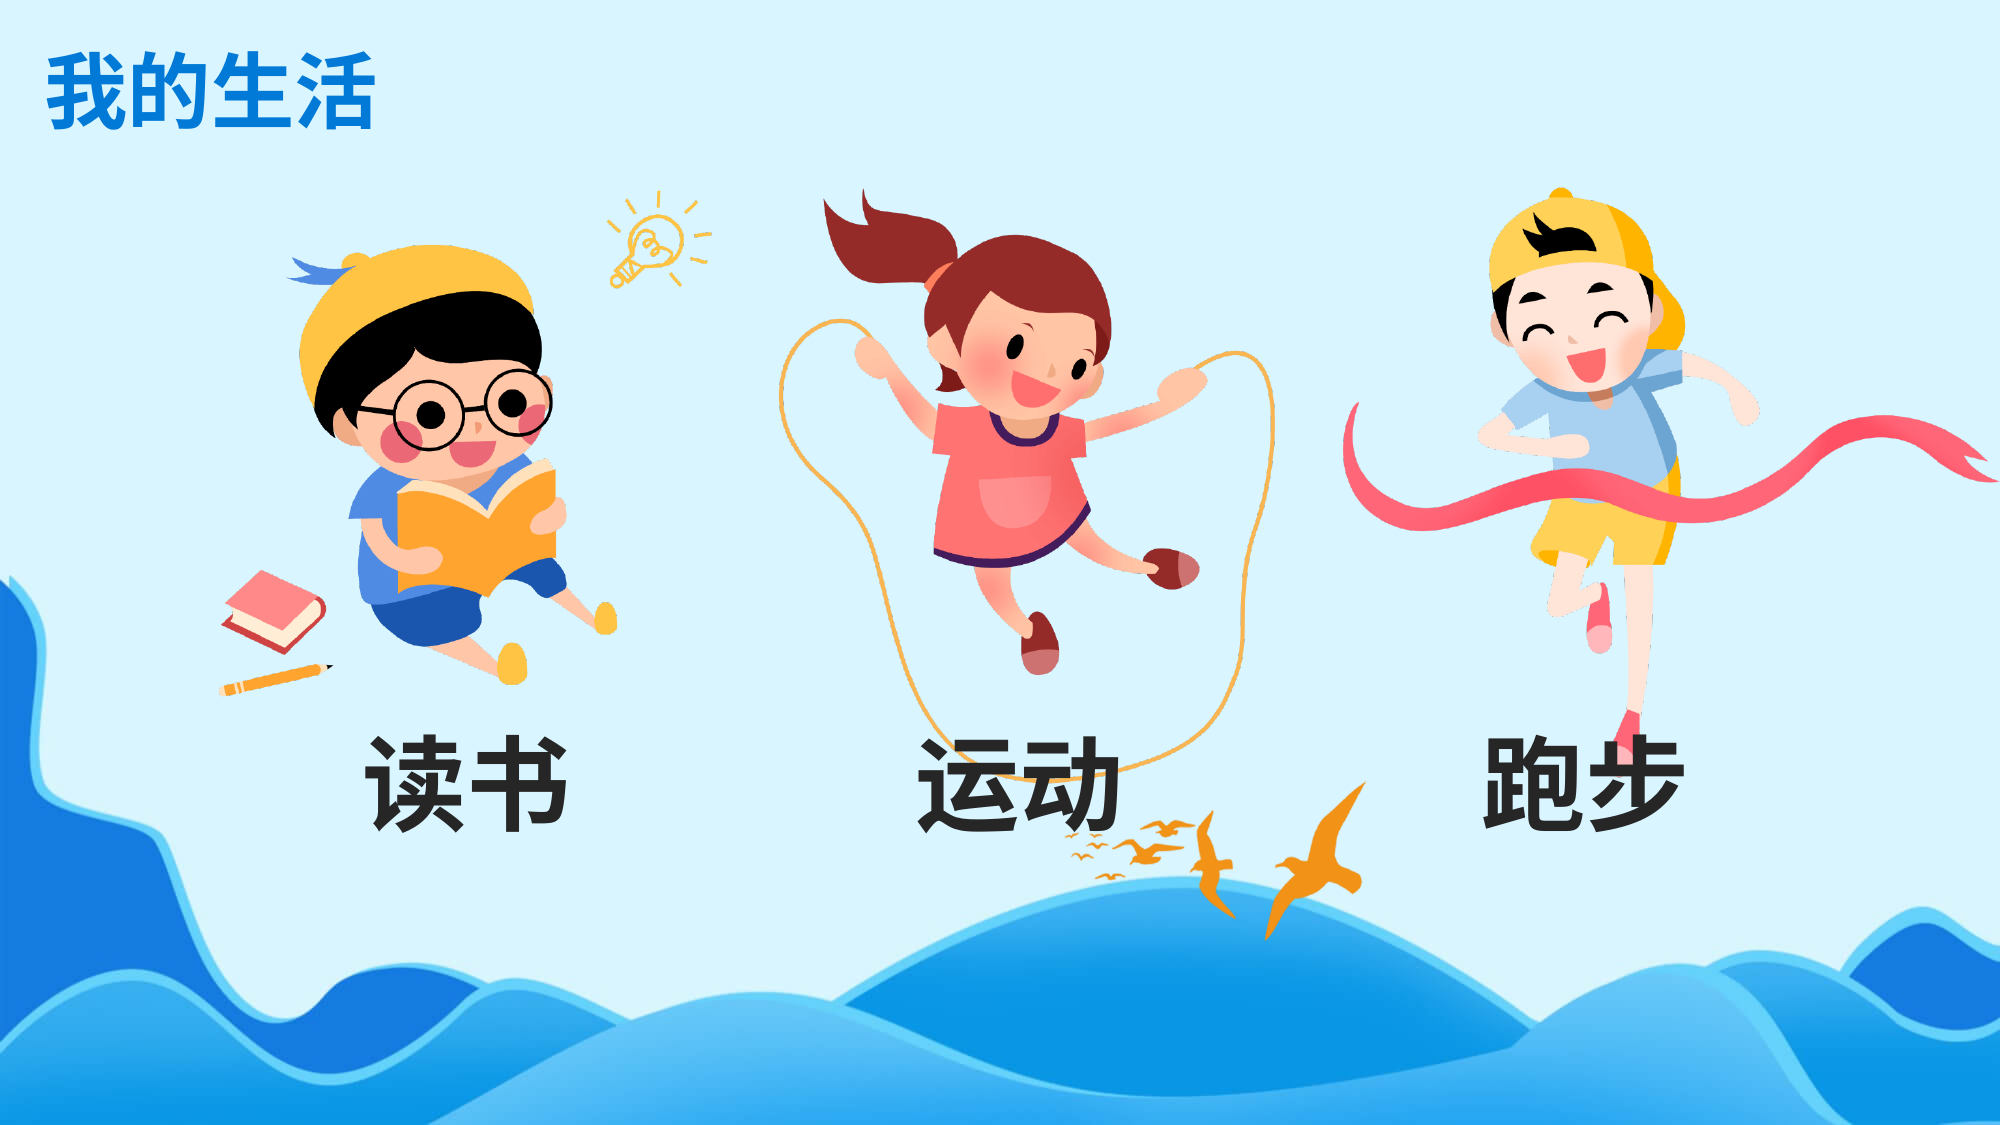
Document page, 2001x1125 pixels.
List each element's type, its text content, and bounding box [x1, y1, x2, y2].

text_box 运动 [876, 797, 1163, 853]
text_box 跑步 [1442, 797, 1729, 853]
picture [0, 0, 2000, 1125]
text_box 我的生活 [30, 32, 568, 147]
text_box 读书 [323, 713, 610, 853]
